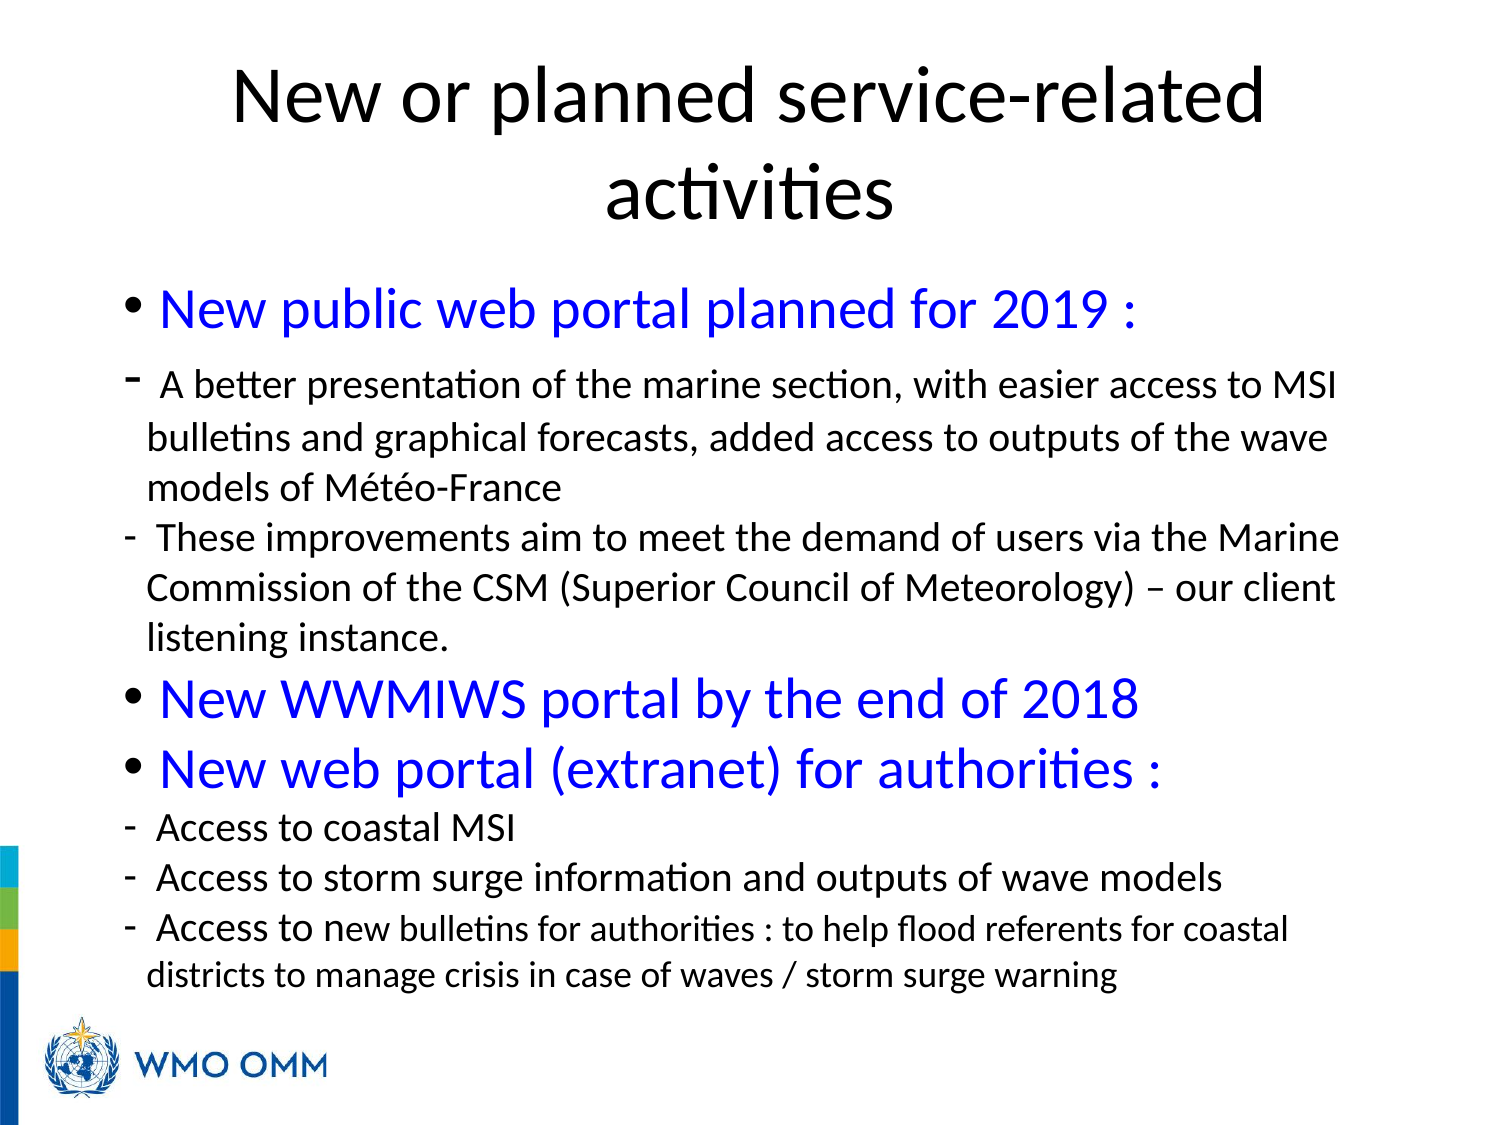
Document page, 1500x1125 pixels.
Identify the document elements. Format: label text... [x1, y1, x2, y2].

list New public web portal planned for 2019 : A better presentation of the marine section, with easier access to MSI bulletins and graphical forecasts, added access to outputs of the wave models of Météo-France These improvements aim to meet the demand of users via the Marine Commission of the CSM (Superior Council of Meteorology) – our client listening instance. New WWMIWS portal by the end of 2018 New web portal (extranet) for authorities : Access to coastal MSI Access to storm surge information and outputs of wave models Access to new bulletins for authorities : to help flood referents for coastal districts to manage crisis in case of waves / storm surge warning [74, 262, 1426, 1006]
picture [0, 845, 327, 1125]
title New or planned service-related activities [74, 44, 1426, 233]
